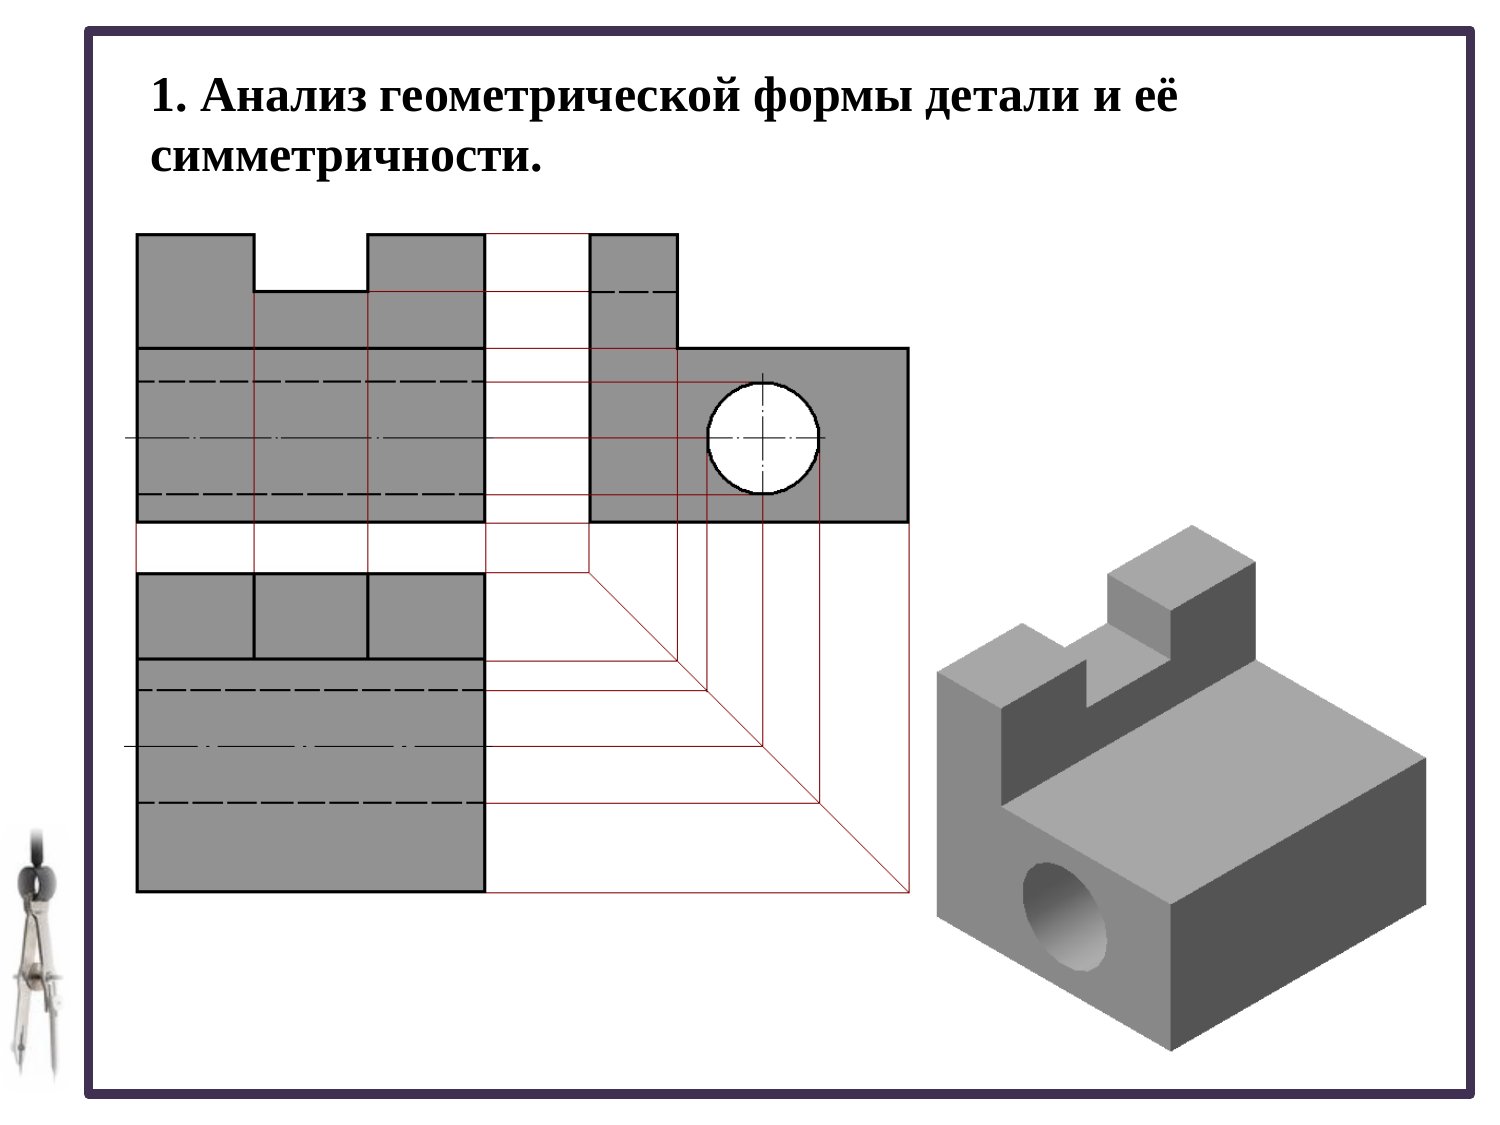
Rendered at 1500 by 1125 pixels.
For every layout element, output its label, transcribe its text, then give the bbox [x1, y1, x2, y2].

text_box [86, 29, 1473, 1096]
text_box 1. Анализ геометрической формы детали и её симметричности. [135, 54, 1459, 190]
picture [0, 822, 72, 1095]
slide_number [75, 1042, 425, 1103]
picture [123, 231, 1435, 1059]
